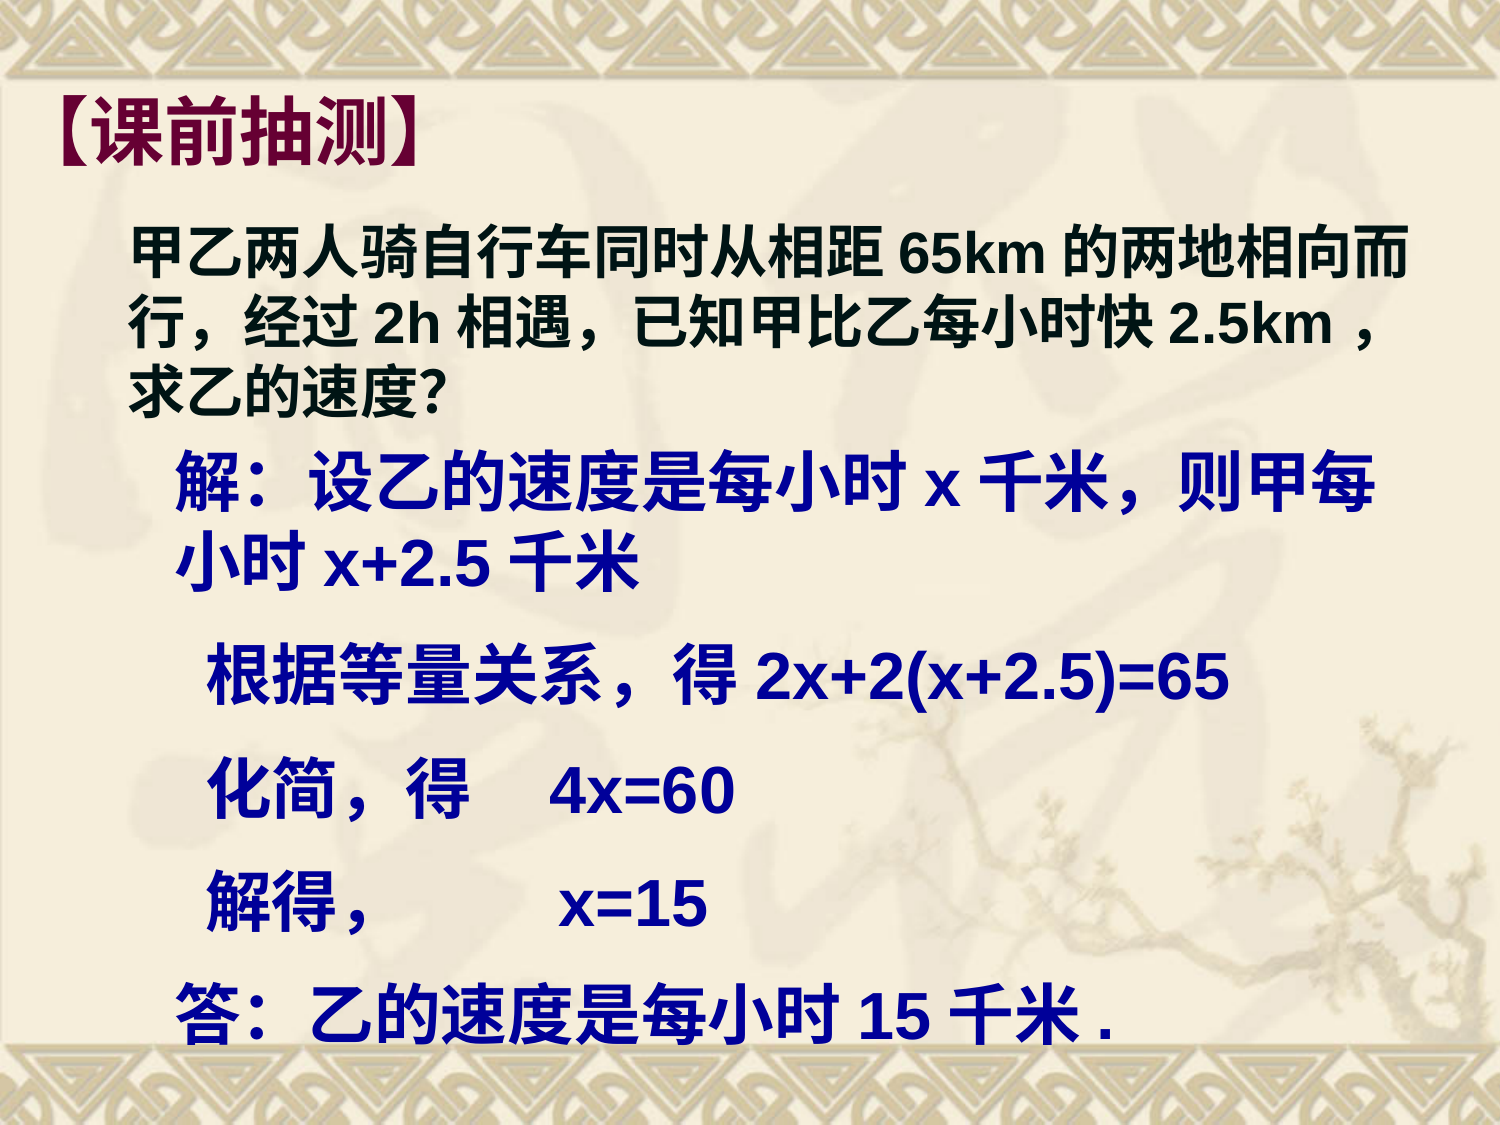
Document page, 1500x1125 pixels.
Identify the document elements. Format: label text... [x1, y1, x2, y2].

text_box 甲乙两人骑自行车同时从相距65km的两地相向而行，经过2h相遇，已知甲比乙每小时快2.5km，求乙的速度？ [112, 208, 1459, 433]
title 【课前抽测】 [0, 77, 1402, 182]
picture [0, 0, 1500, 1125]
text_box 解：设乙的速度是每小时x千米，则甲每小时x+2.5千米 根据等量关系，得2x+2(x+2.5)=65 化简，得 4x=60 解得， x=15 答：乙的速度是每小时15千米. [159, 432, 1412, 1061]
